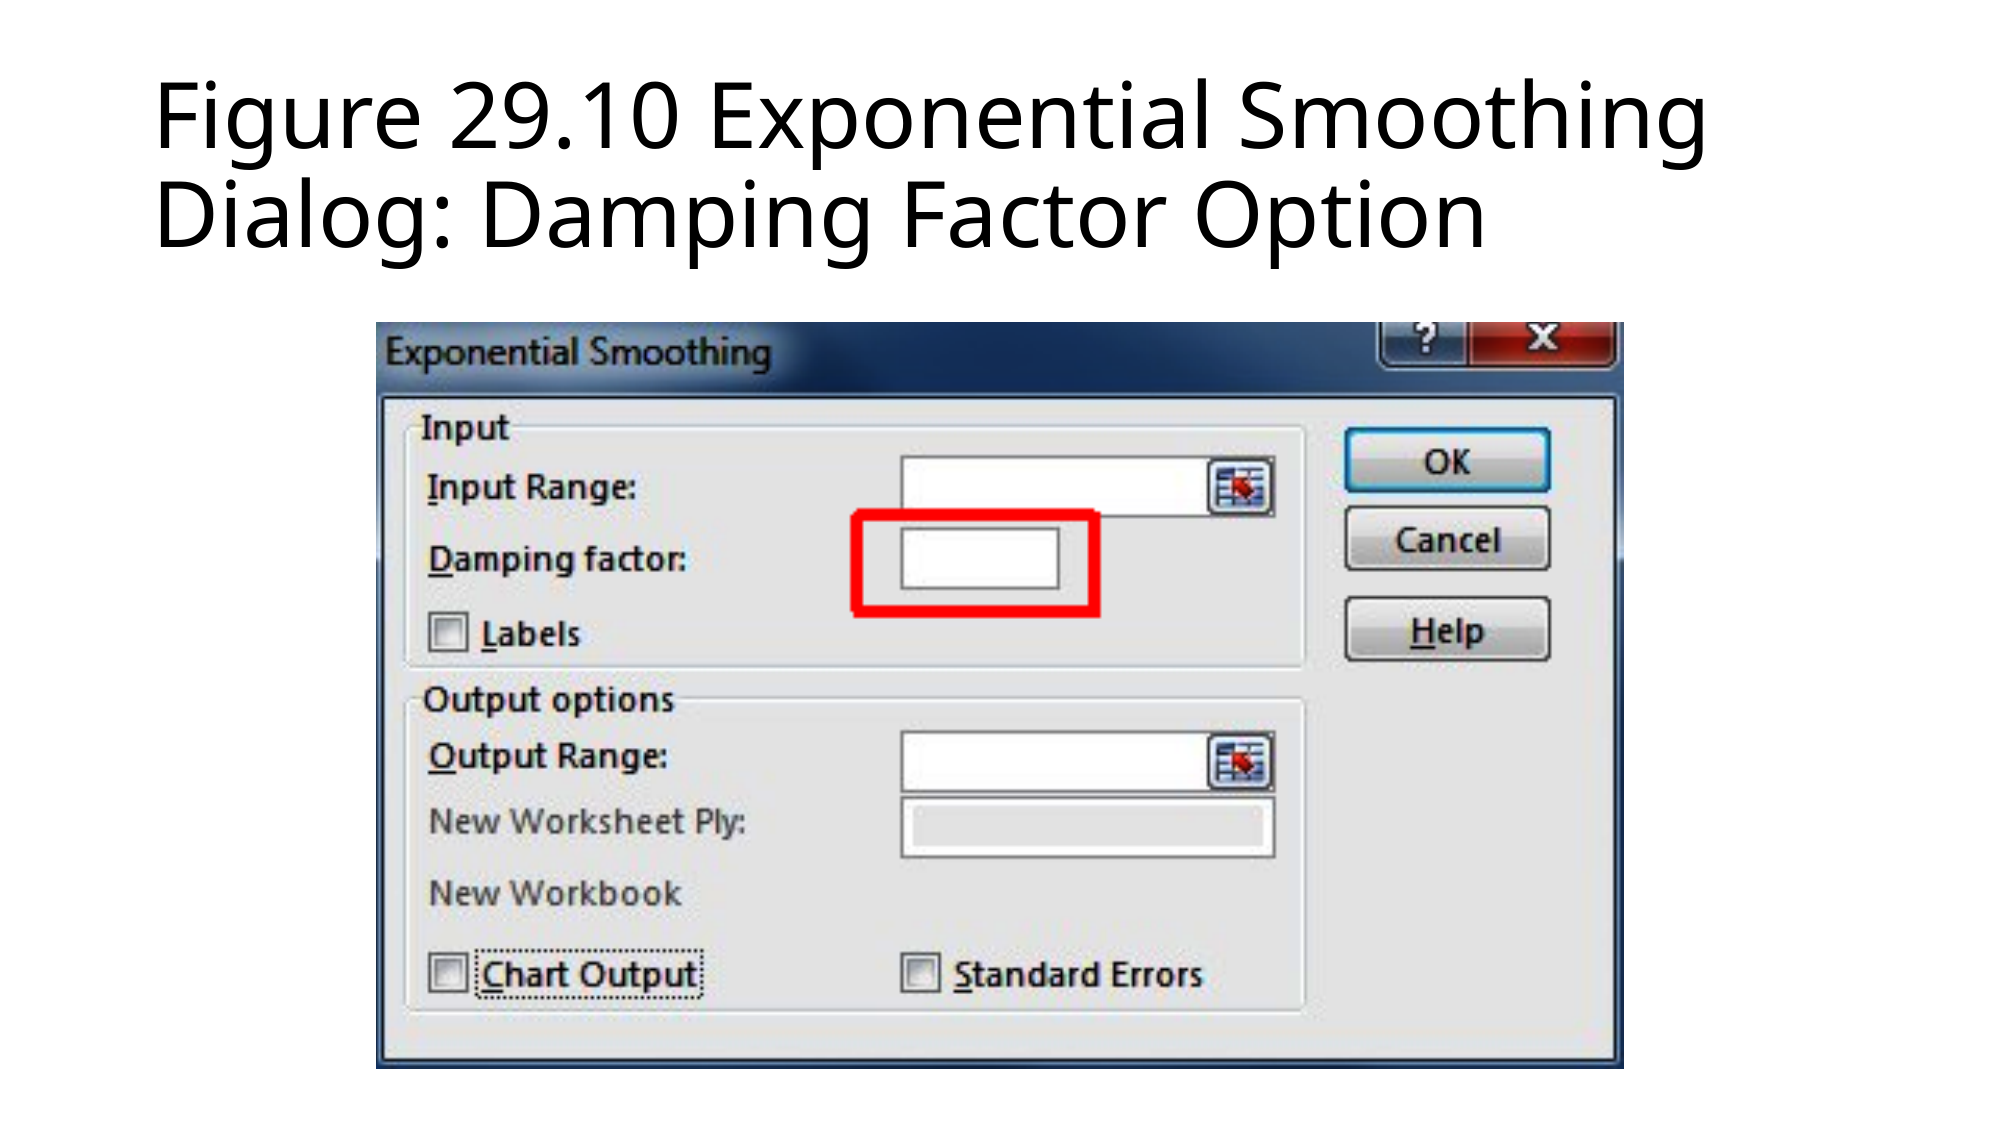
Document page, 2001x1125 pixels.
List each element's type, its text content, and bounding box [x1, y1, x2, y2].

title Figure 29.10 Exponential Smoothing Dialog: Damping Factor Option [137, 59, 1863, 278]
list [376, 322, 1624, 1069]
